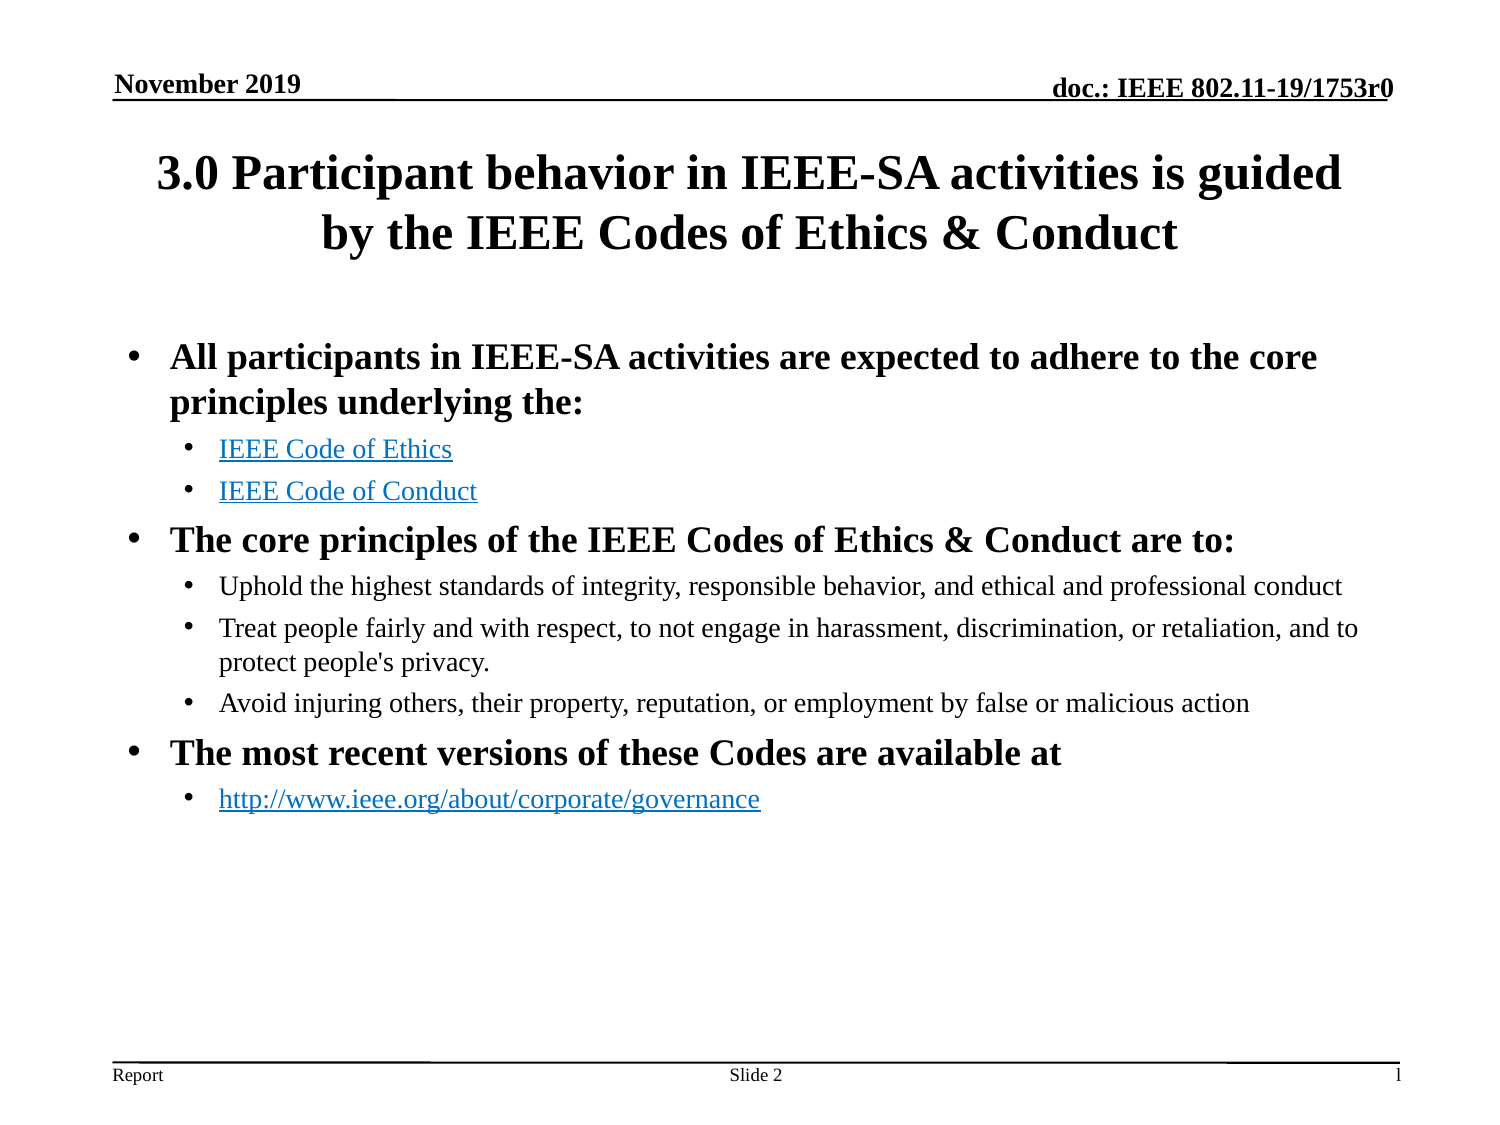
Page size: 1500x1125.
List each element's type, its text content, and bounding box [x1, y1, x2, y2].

slide_number Slide 2 [712, 1061, 800, 1123]
title 3.0 Participant behavior in IEEE-SA activities is guided by the IEEE Codes of Ethics & Conduct [112, 112, 1388, 288]
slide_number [114, 54, 423, 100]
footer l [878, 1061, 1402, 1093]
list All participants in IEEE-SA activities are expected to adhere to the core principles underlying the: IEEE Code of Ethics IEEE Code of Conduct The core principles of the IEEE Codes of Ethics & Conduct are to: Uphold the highest standards of integrity, responsible behavior, and ethical and professional conduct Treat people fairly and with respect, to not engage in harassment, discrimination, or retaliation, and to protect people's privacy. Avoid injuring others, their property, reputation, or employment by false or malicious action The most recent versions of these Codes are available at http://www.ieee.org/about/corporate/governance [112, 324, 1388, 1000]
